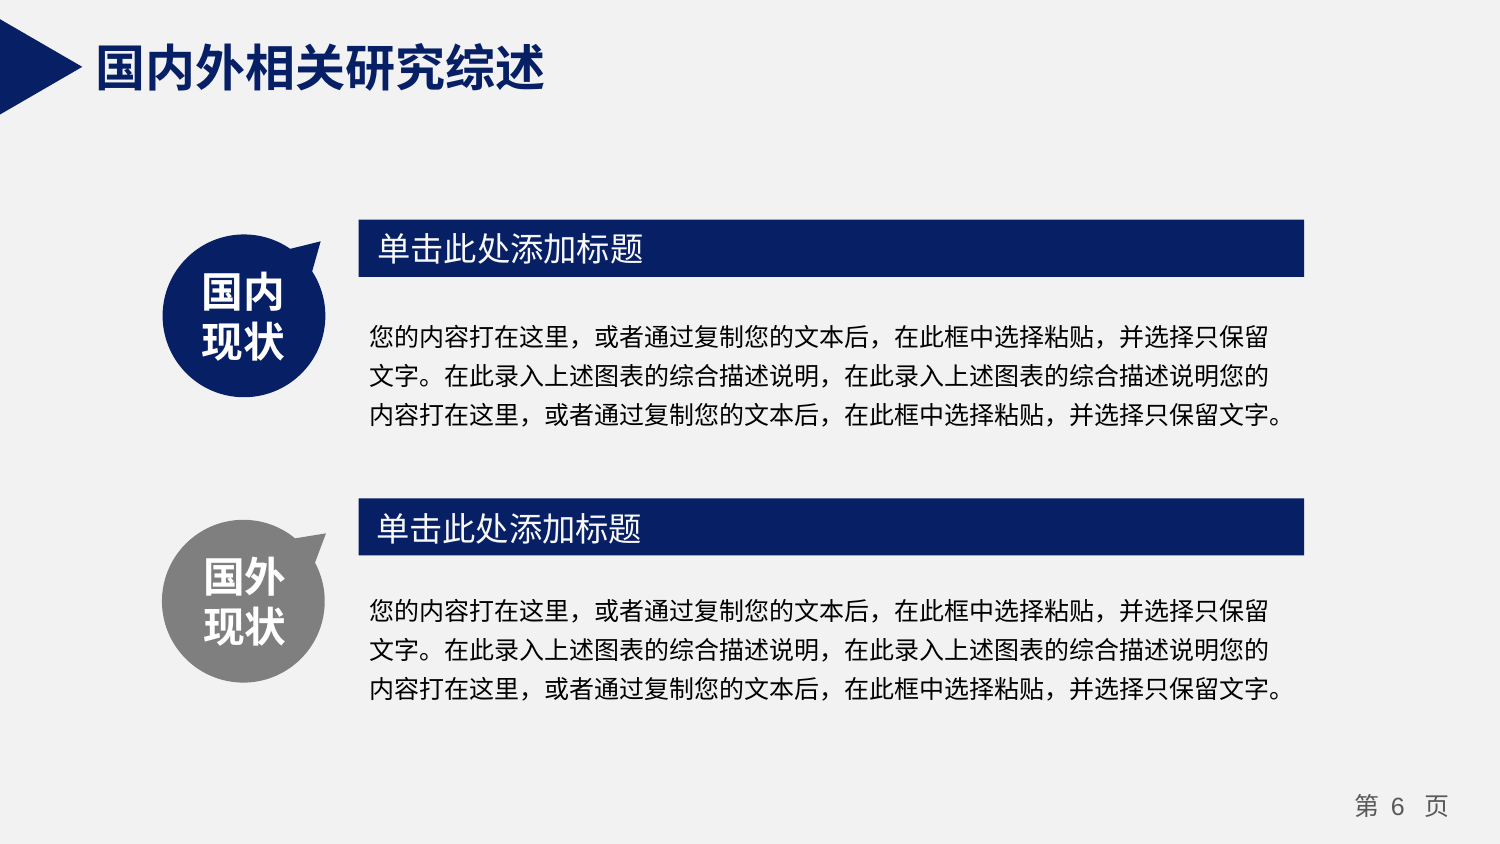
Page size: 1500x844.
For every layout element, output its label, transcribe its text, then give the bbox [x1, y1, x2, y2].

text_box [358, 498, 1305, 557]
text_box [358, 219, 1305, 277]
text_box 国外 现状 [192, 570, 298, 631]
text_box [161, 519, 326, 683]
text_box 您的内容打在这里，或者通过复制您的文本后，在此框中选择粘贴，并选择只保留文字。在此录入上述图表的综合描述说明，在此录入上述图表的综合描述说明您的内容打在这里，或者通过复制您的文本后，在此框中选择粘贴，并选择只保留文字。 [358, 306, 1305, 435]
text_box 国内 现状 [190, 285, 297, 346]
text_box 国内外相关研究综述 [80, 29, 561, 105]
text_box [162, 234, 326, 398]
text_box 您的内容打在这里，或者通过复制您的文本后，在此框中选择粘贴，并选择只保留文字。在此录入上述图表的综合描述说明，在此录入上述图表的综合描述说明您的内容打在这里，或者通过复制您的文本后，在此框中选择粘贴，并选择只保留文字。 [358, 581, 1305, 710]
text_box [0, 19, 83, 115]
